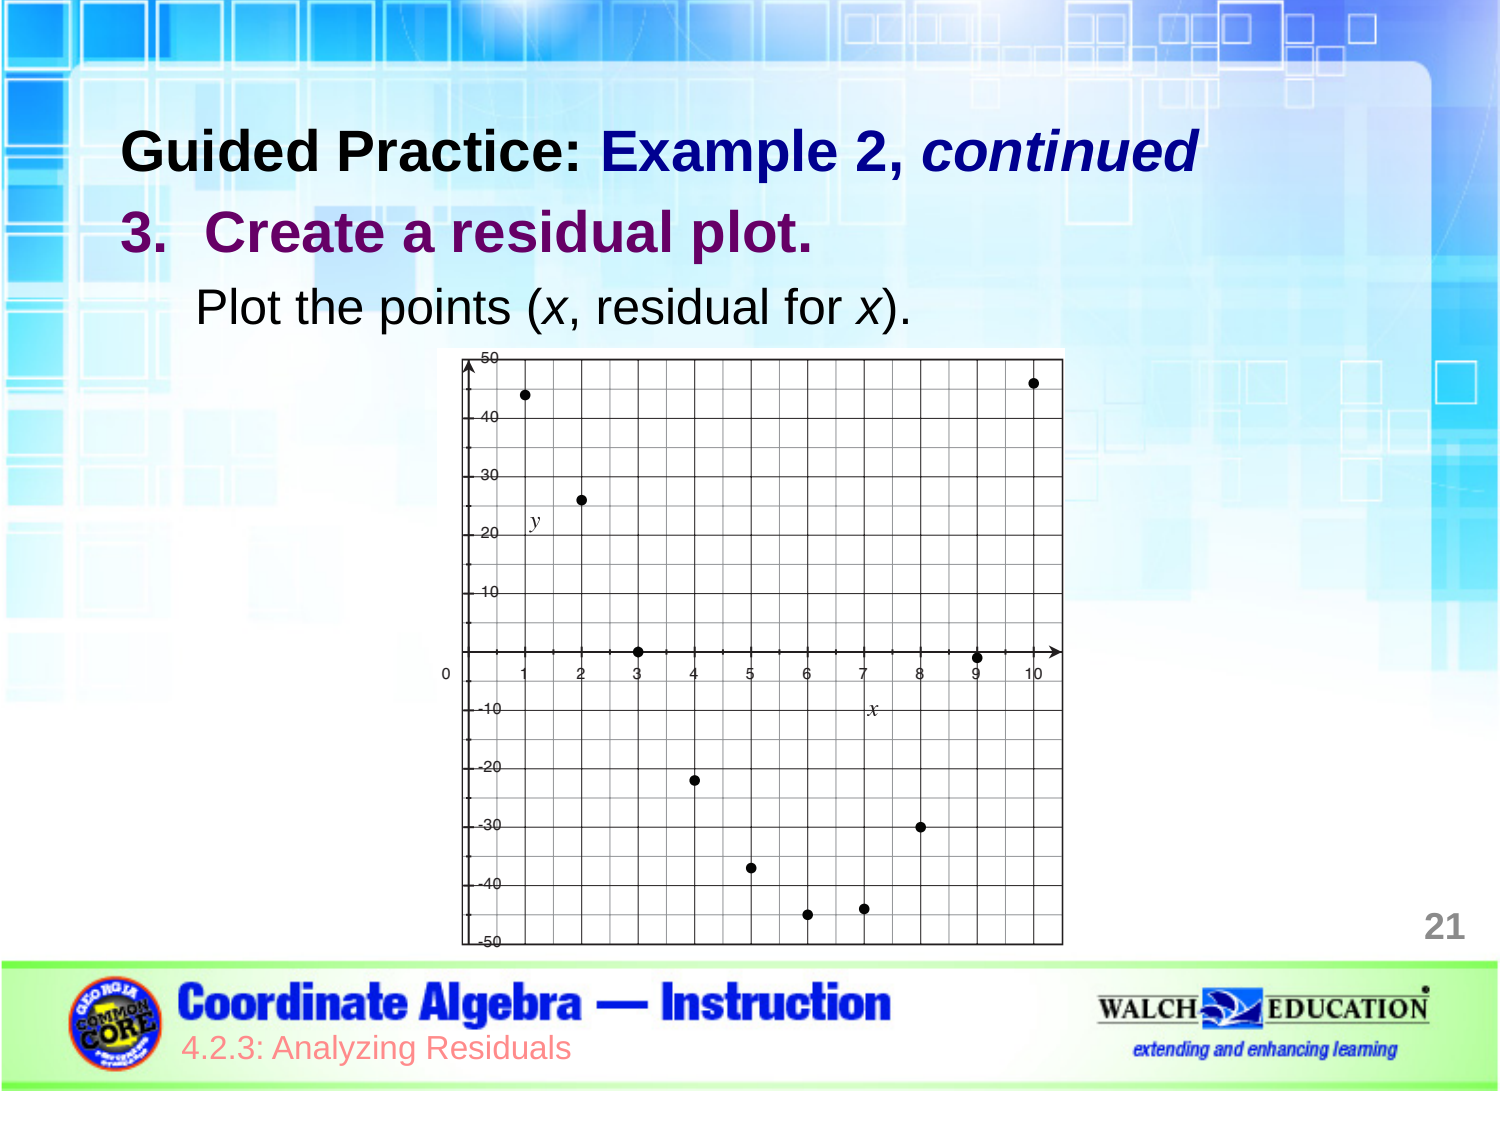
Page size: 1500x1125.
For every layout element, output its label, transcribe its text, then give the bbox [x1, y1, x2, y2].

footer 4.2.3: Analyzing Residuals [166, 1024, 1080, 1069]
picture [1, 0, 1500, 1091]
subtitle Guided Practice: Example 2, continued Create a residual plot. Plot the points (x, residual for x). [105, 105, 1376, 925]
slide_number 21 [1361, 901, 1481, 949]
